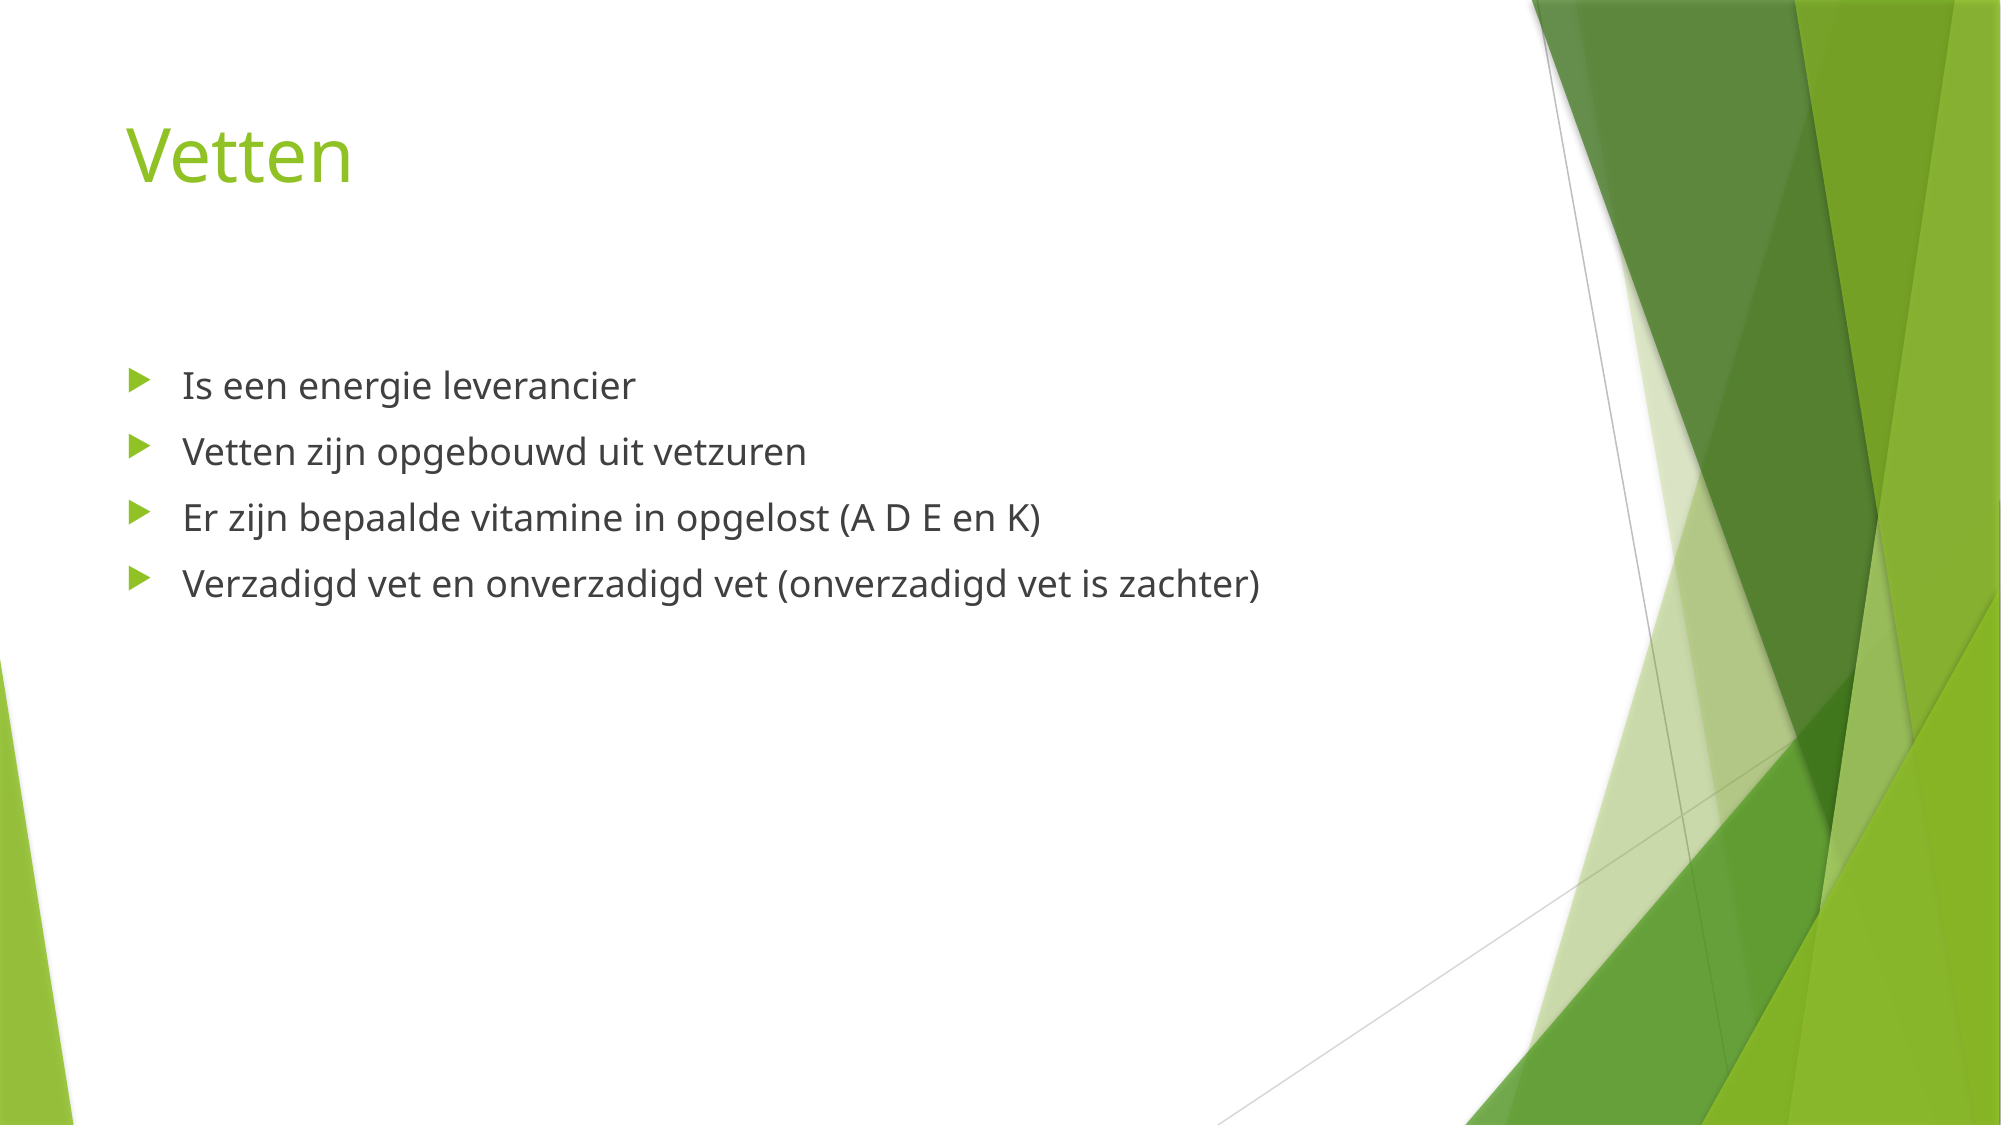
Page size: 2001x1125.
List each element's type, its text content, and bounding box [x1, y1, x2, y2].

list Is een energie leverancier Vetten zijn opgebouwd uit vetzuren Er zijn bepaalde vitamine in opgelost (A D E en K) Verzadigd vet en onverzadigd vet (onverzadigd vet is zachter) [111, 354, 1522, 992]
title Vetten [111, 99, 1522, 317]
